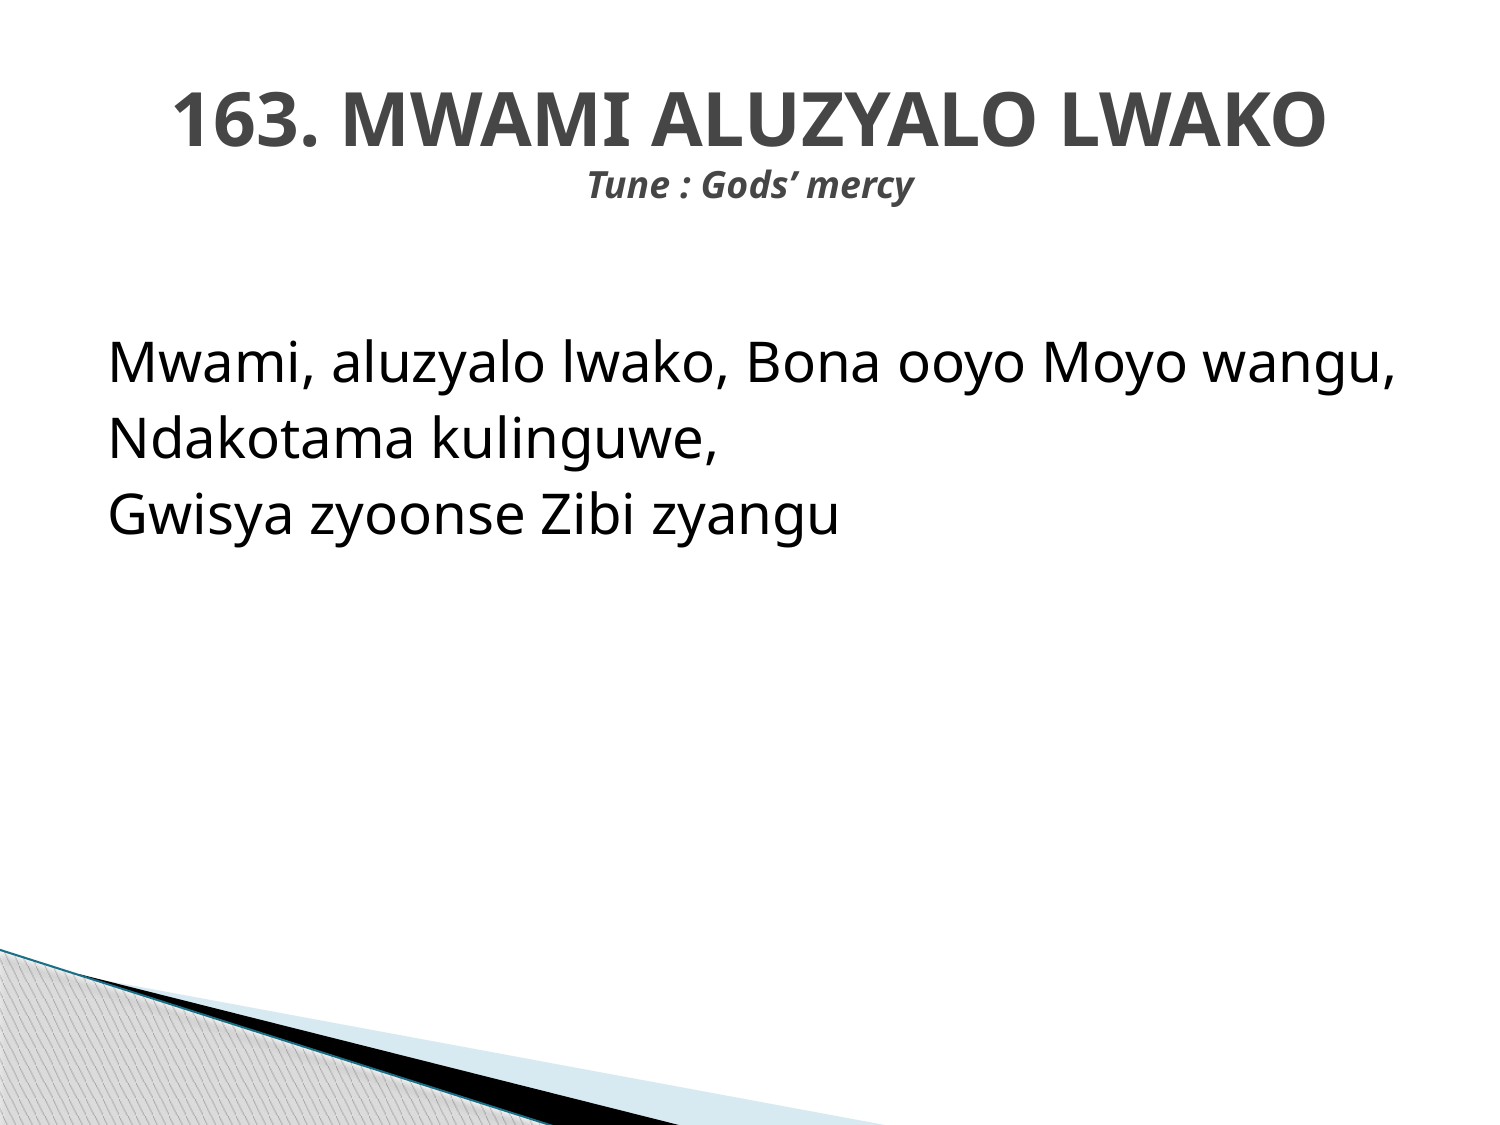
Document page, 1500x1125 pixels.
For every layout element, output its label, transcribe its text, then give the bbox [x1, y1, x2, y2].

title 163. MWAMI ALUZYALO LWAKO Tune : Gods’ mercy [75, 45, 1425, 233]
list Mwami, aluzyalo lwako, Bona ooyo Moyo wangu, Ndakotama kulinguwe, Gwisya zyoonse Zibi zyangu [75, 243, 1425, 986]
